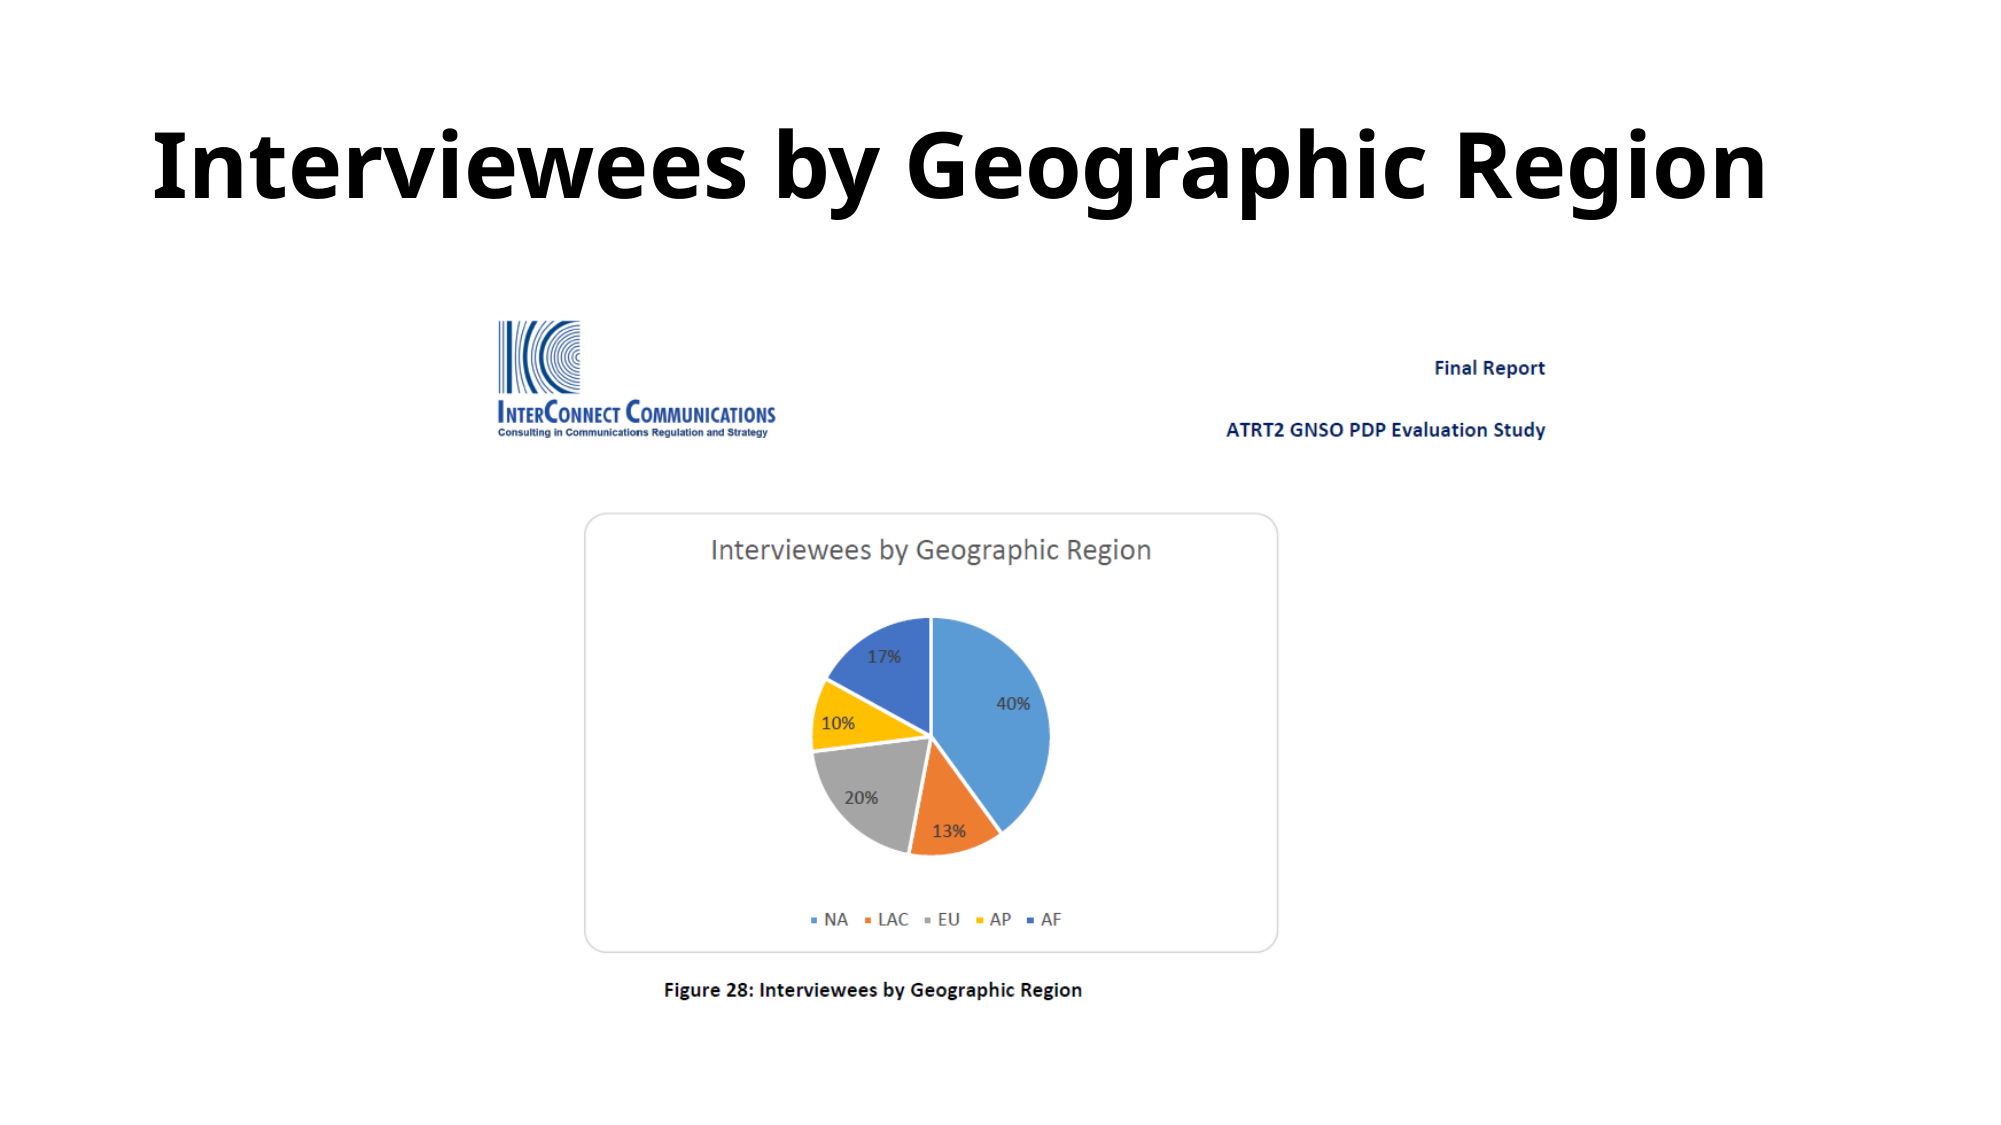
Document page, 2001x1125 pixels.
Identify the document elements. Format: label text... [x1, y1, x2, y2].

title Interviewees by Geographic Region [137, 59, 1863, 278]
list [436, 299, 1564, 1014]
